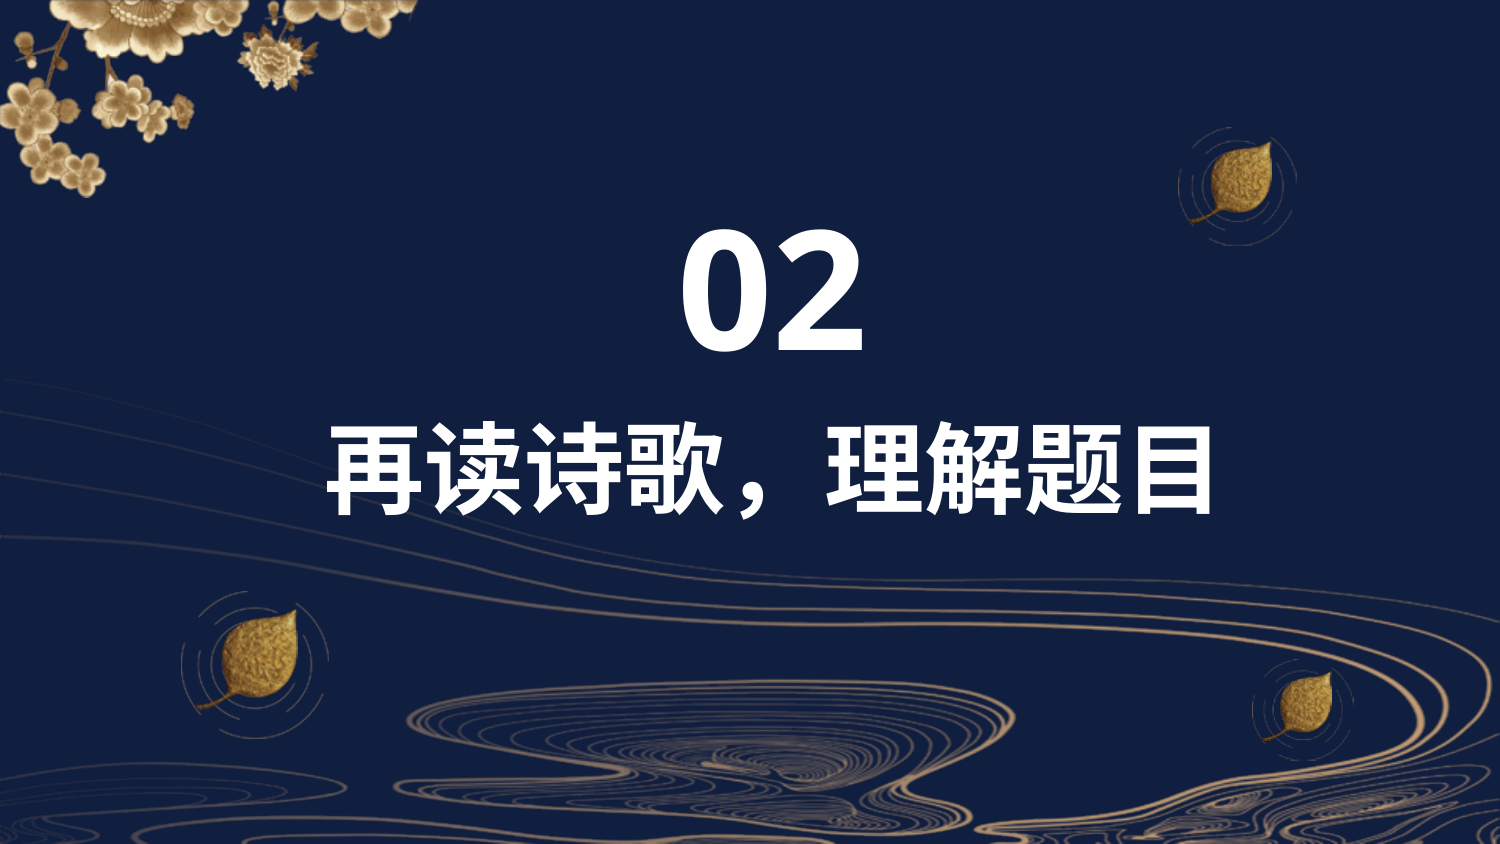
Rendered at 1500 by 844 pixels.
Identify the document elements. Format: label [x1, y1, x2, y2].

text_box [310, 176, 1299, 536]
text_box [1177, 127, 1297, 176]
text_box [181, 591, 329, 739]
picture [0, 0, 418, 198]
text_box [1252, 659, 1354, 761]
picture [0, 371, 1500, 844]
